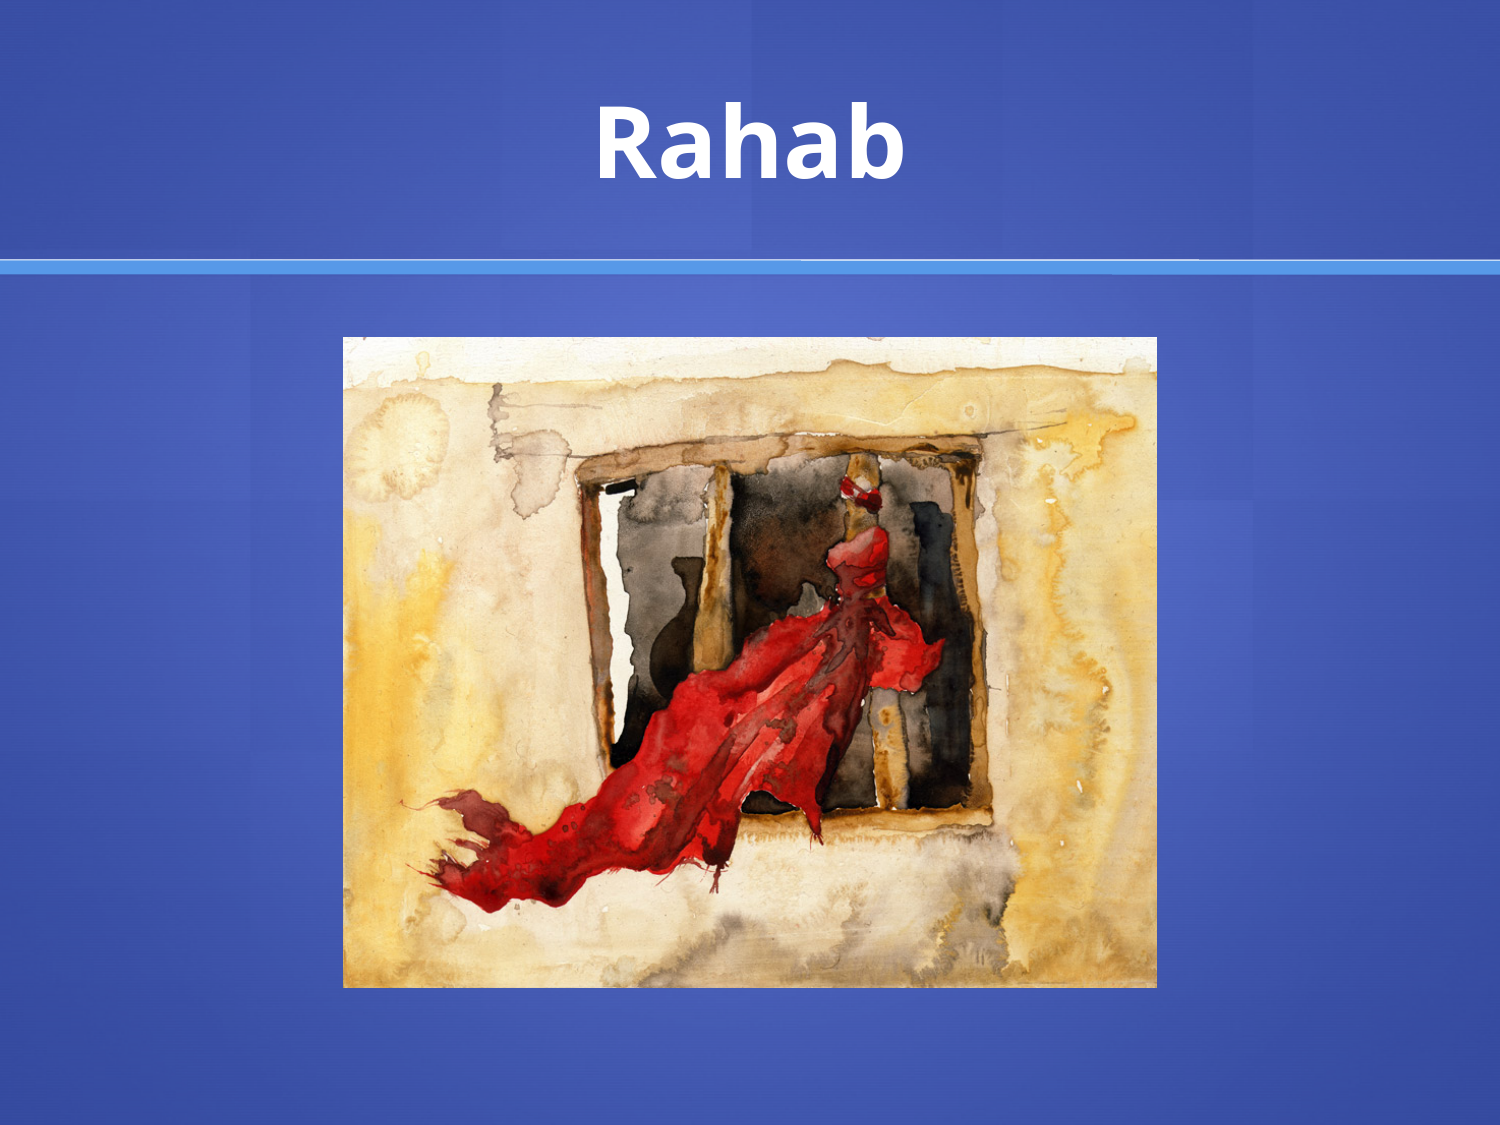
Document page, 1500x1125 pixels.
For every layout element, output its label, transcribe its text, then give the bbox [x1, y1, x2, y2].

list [73, 336, 1426, 989]
title Rahab [75, 45, 1425, 233]
